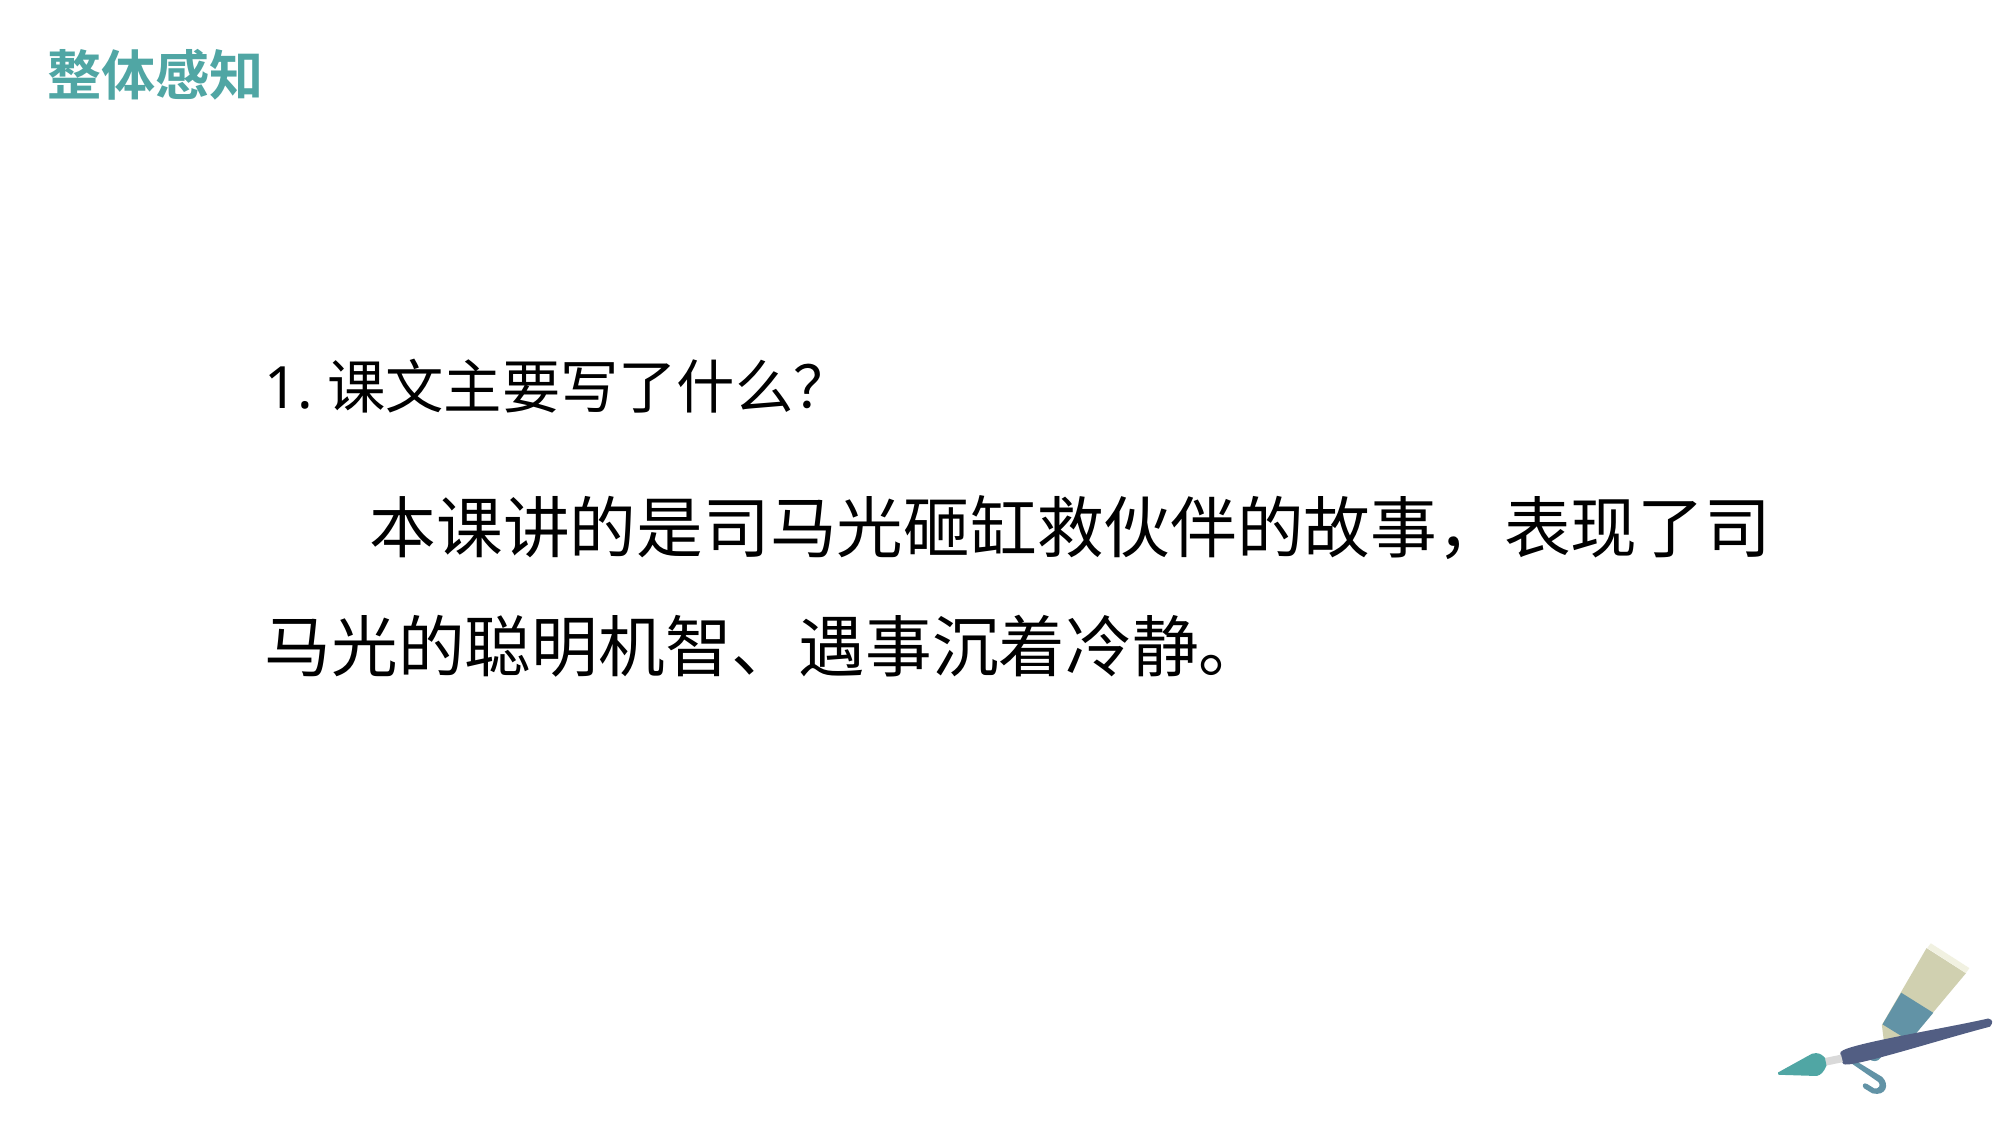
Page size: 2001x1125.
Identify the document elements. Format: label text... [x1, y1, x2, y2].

text_box 本课讲的是司马光砸缸救伙伴的故事，表现了司马光的聪明机智、遇事沉着冷静。 [249, 437, 1851, 693]
text_box 整体感知 [32, 33, 347, 114]
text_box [1811, 945, 1974, 1125]
text_box 1.课文主要写了什么？ [249, 342, 1007, 428]
